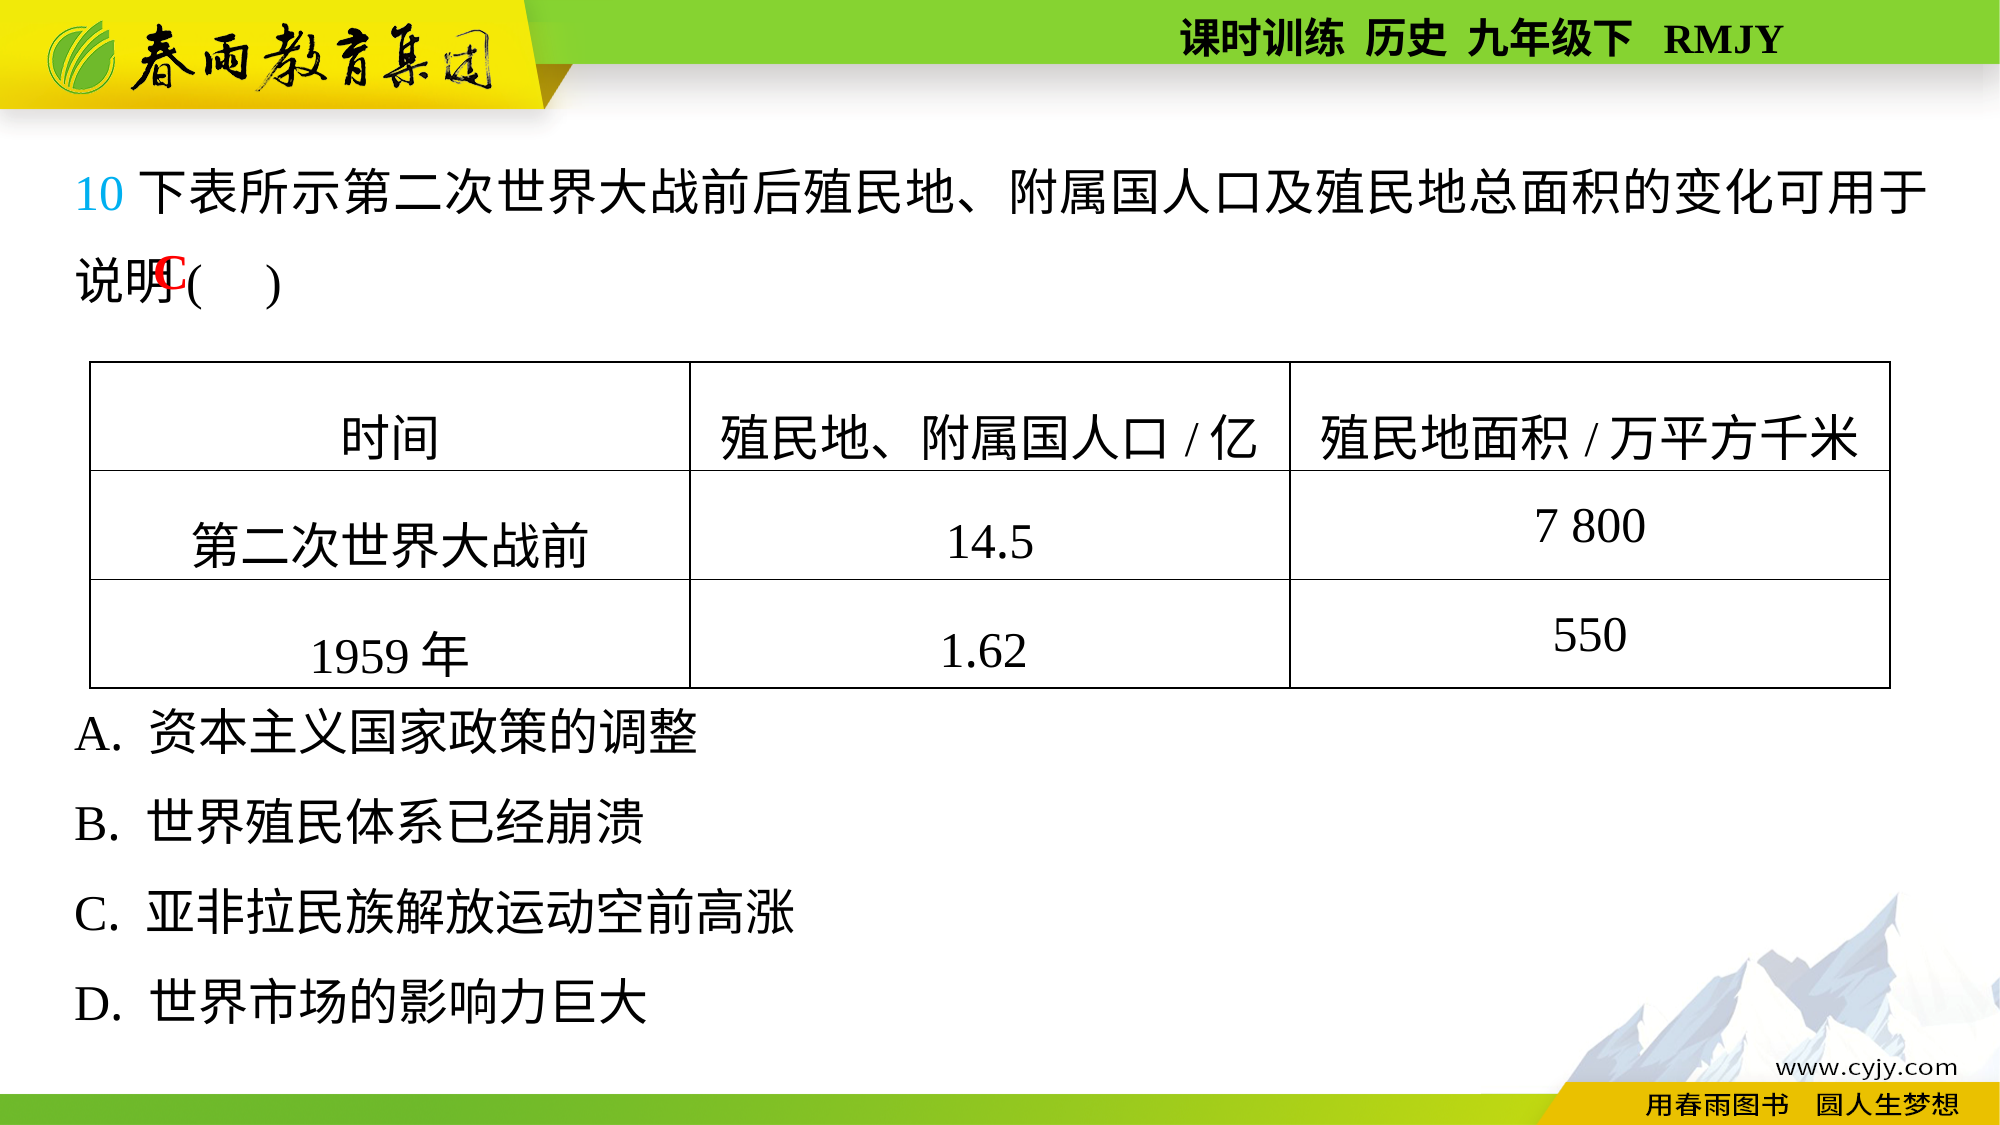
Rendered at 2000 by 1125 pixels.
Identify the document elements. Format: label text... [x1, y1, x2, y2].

text_box C [138, 231, 204, 307]
table_cell 550 [1291, 580, 1889, 687]
list 10下表所示第二次世界大战前后殖民地、附属国人口及殖民地总面积的变化可用于说明( ) A. 资本主义国家政策的调整 B. 世界殖民体系已经崩溃 C. 亚非拉民族解放运动空前高涨 D. 世界市场的影响力巨大 [59, 122, 1944, 1047]
table_header 殖民地面积/万平方千米 [1291, 363, 1889, 470]
table_cell 第二次世界大战前 [91, 471, 689, 579]
table_cell 1.62 [691, 580, 1289, 687]
table_header 殖民地、附属国人口/亿 [691, 363, 1289, 470]
table_header 时间 [91, 363, 689, 470]
picture [0, 0, 2000, 1125]
table_cell 14.5 [691, 471, 1289, 579]
table_cell 1959年 [91, 580, 689, 687]
table_cell 7 800 [1291, 471, 1889, 579]
